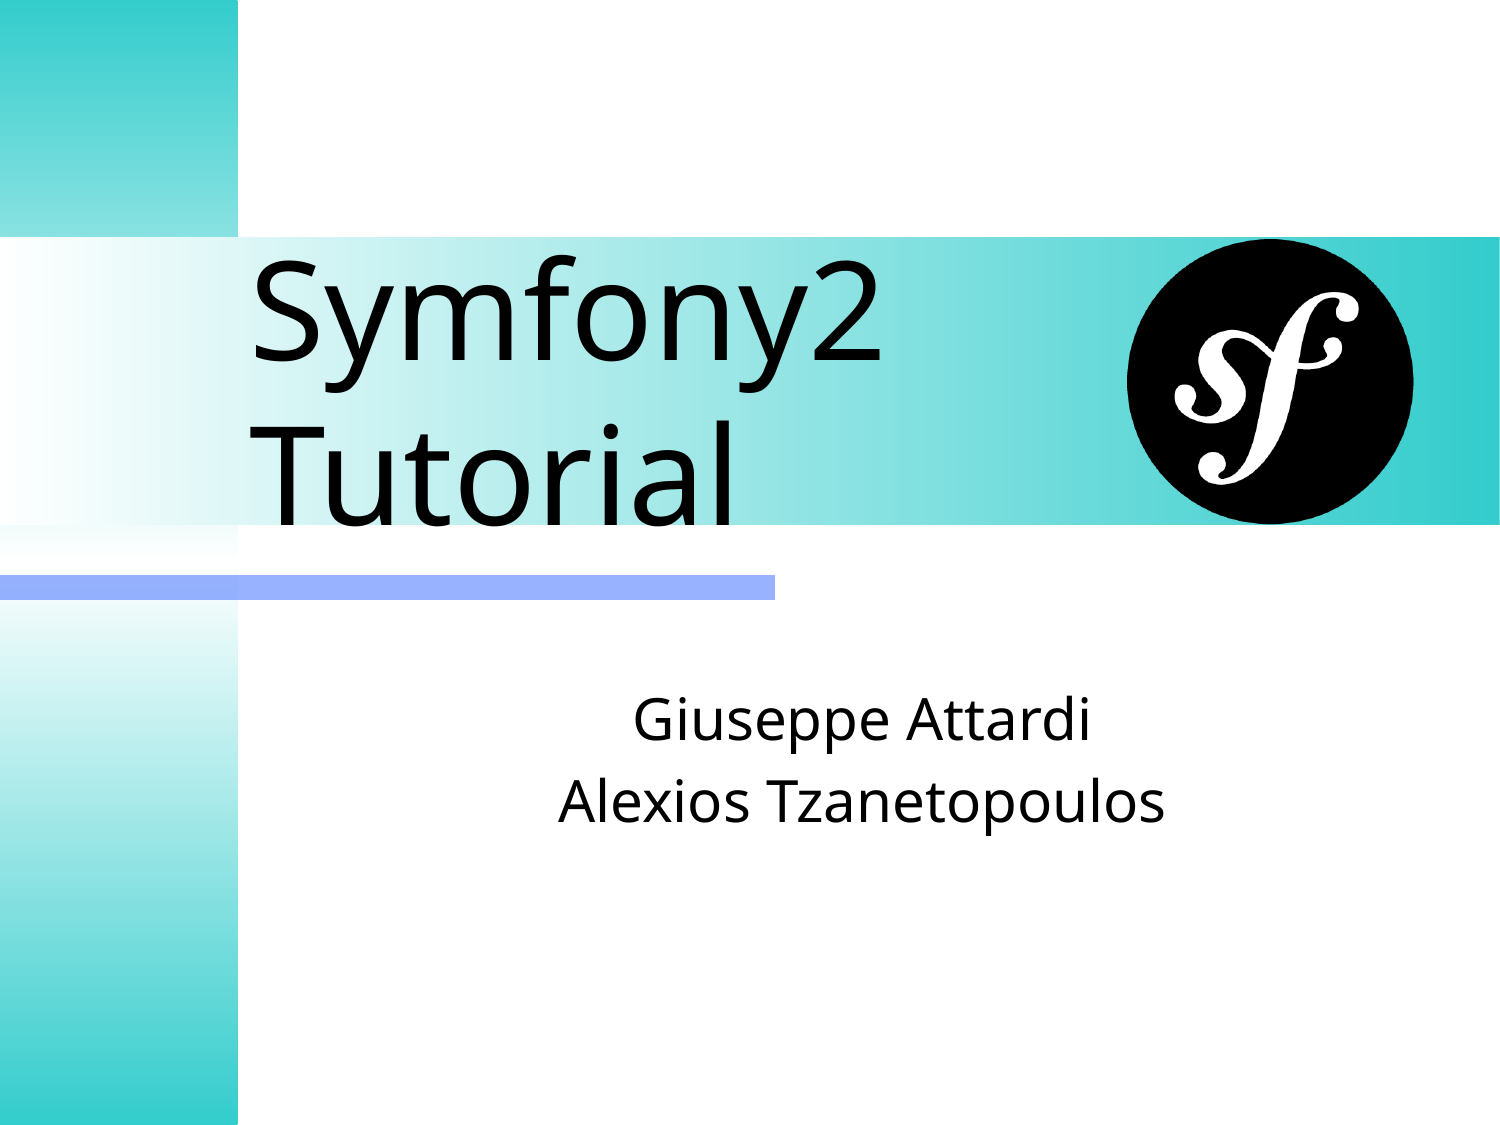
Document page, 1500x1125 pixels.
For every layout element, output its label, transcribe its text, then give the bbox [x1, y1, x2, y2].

subtitle Giuseppe Attardi Alexios Tzanetopoulos [337, 674, 1388, 963]
title Symfony2 Tutorial [233, 274, 1117, 501]
picture [1122, 238, 1422, 537]
